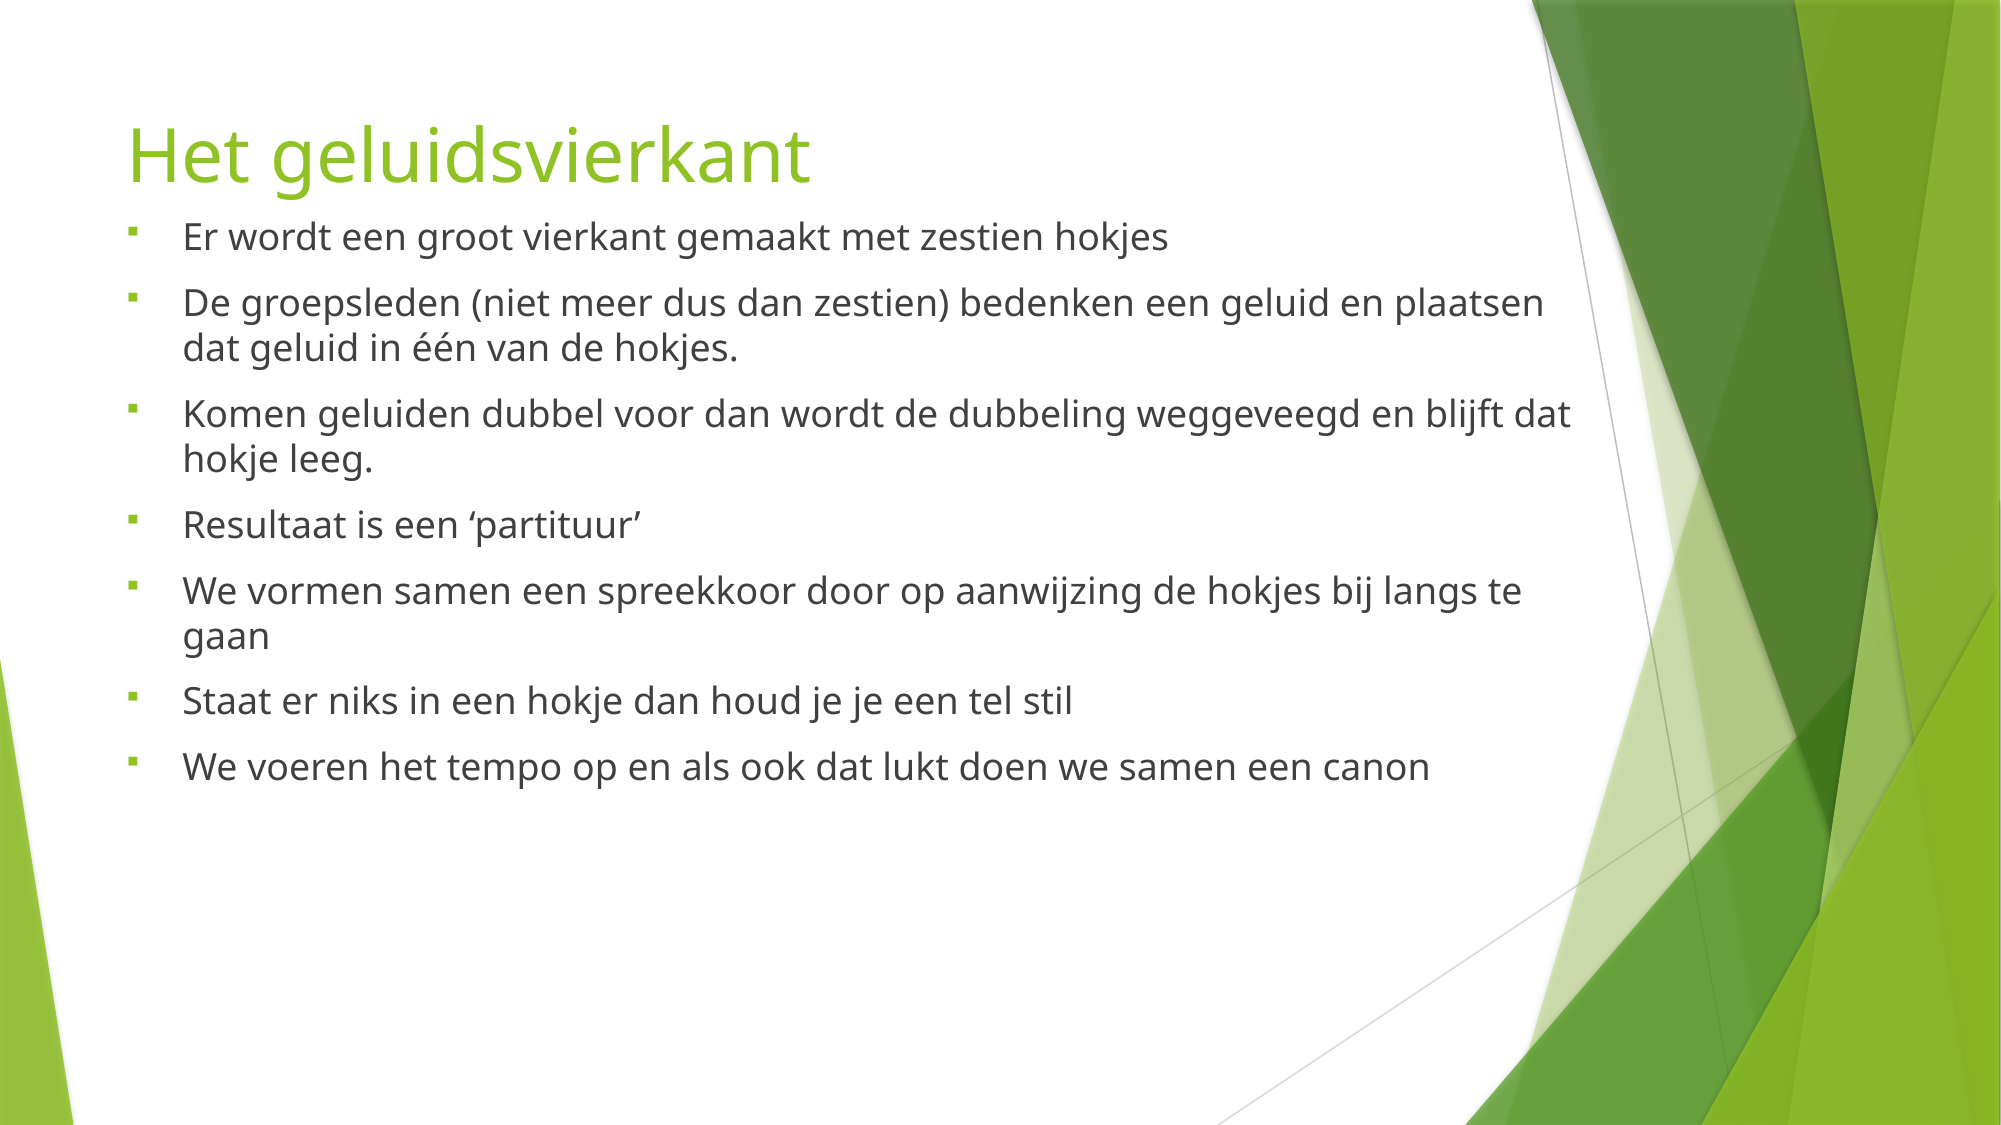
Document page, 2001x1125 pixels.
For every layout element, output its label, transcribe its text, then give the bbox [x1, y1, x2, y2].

title Het geluidsvierkant [111, 99, 1522, 205]
list Er wordt een groot vierkant gemaakt met zestien hokjes De groepsleden (niet meer dus dan zestien) bedenken een geluid en plaatsen dat geluid in één van de hokjes. Komen geluiden dubbel voor dan wordt de dubbeling weggeveegd en blijft dat hokje leeg. Resultaat is een ‘partituur’ We vormen samen een spreekkoor door op aanwijzing de hokjes bij langs te gaan Staat er niks in een hokje dan houd je je een tel stil We voeren het tempo op en als ook dat lukt doen we samen een canon [111, 205, 1623, 1018]
